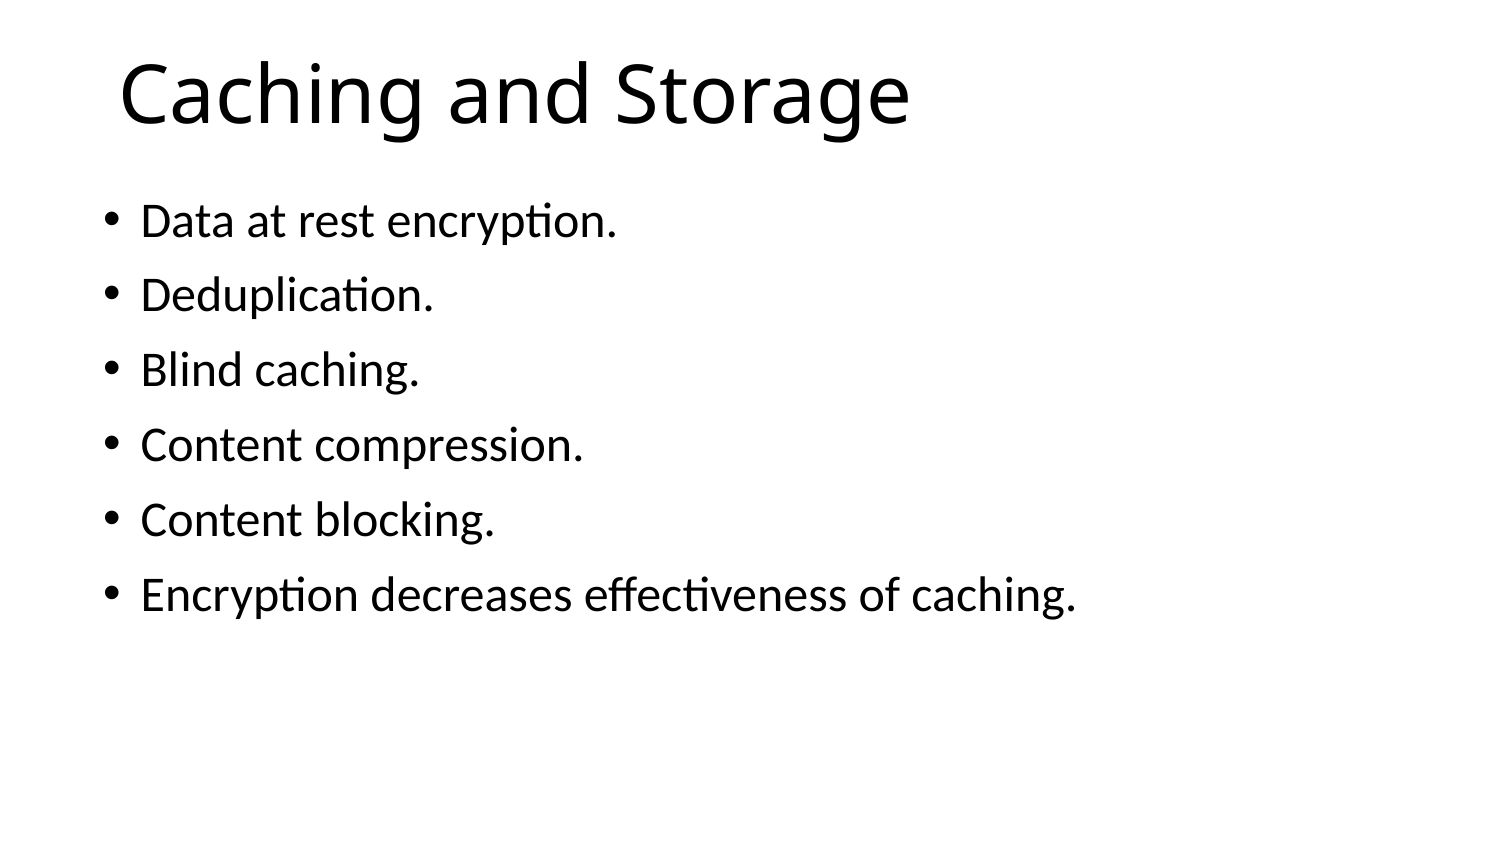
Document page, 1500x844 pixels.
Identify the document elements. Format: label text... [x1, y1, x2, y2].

text_box Data at rest encryption. Deduplication. Blind caching. Content compression. Content blocking. Encryption decreases effectiveness of caching. [88, 186, 1412, 630]
title Caching and Storage [103, 44, 1397, 149]
